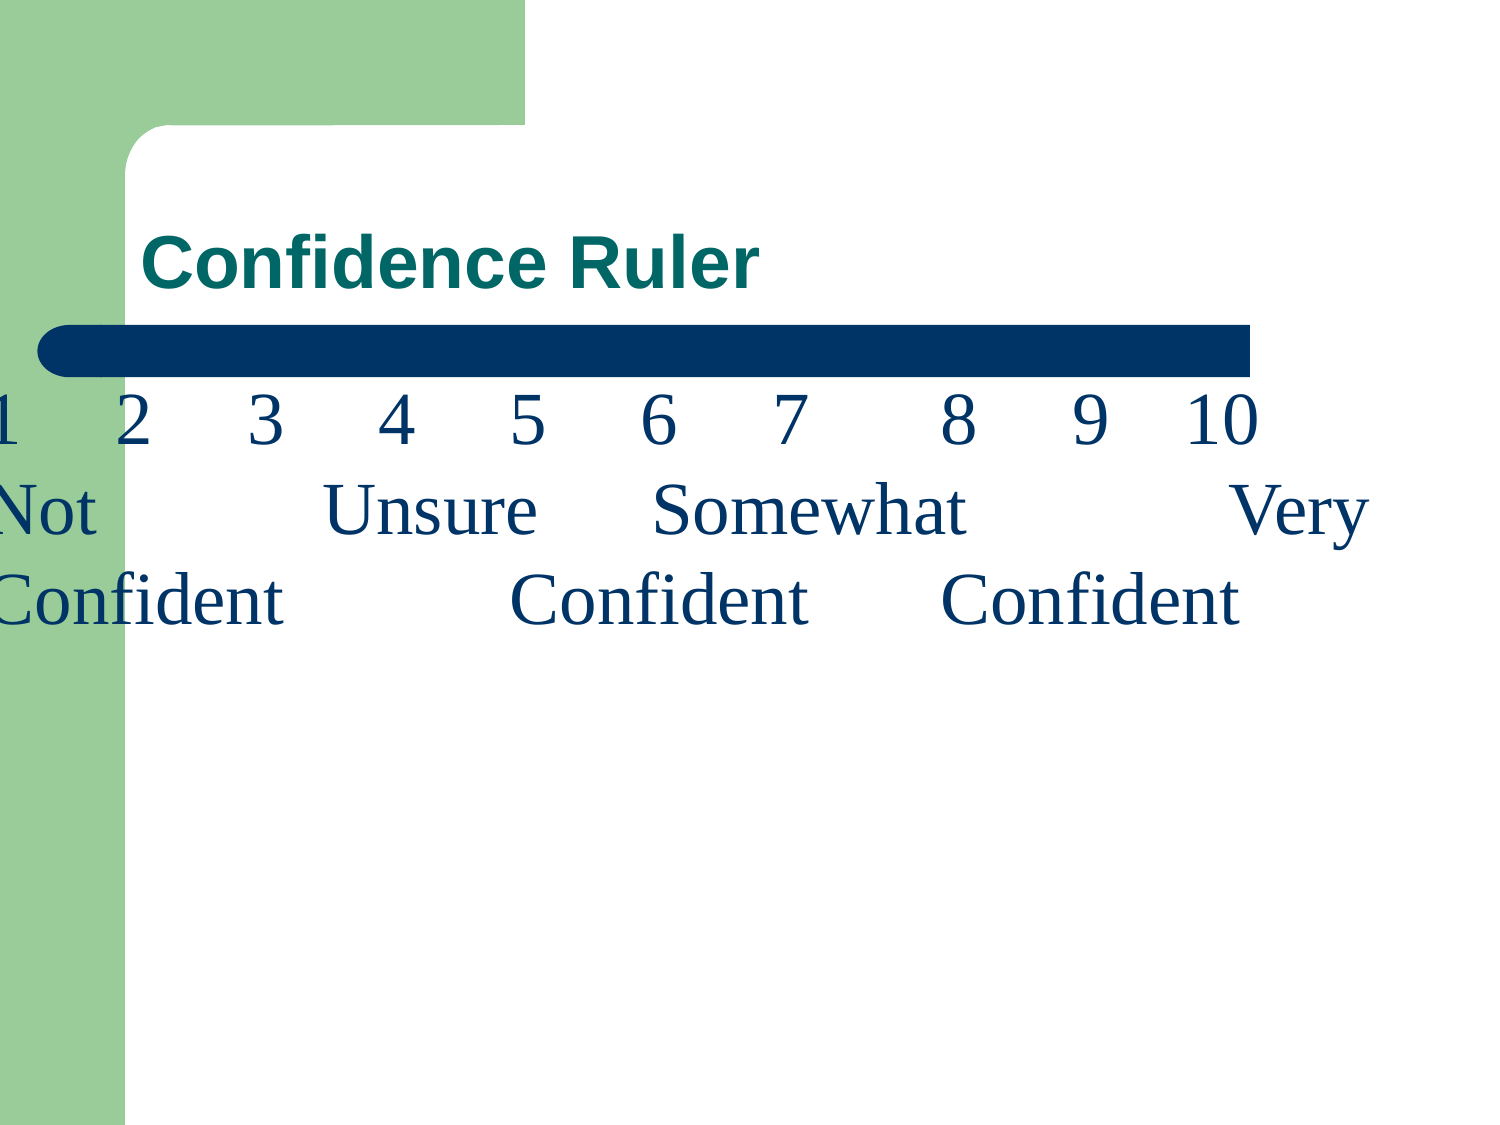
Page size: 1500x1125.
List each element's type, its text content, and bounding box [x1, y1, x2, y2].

title Confidence Ruler [124, 124, 1426, 313]
text_box 2 3 4 5 6 7 8 9 10 Not Unsure Somewhat Very Confident Confident Confident [0, 362, 1500, 738]
